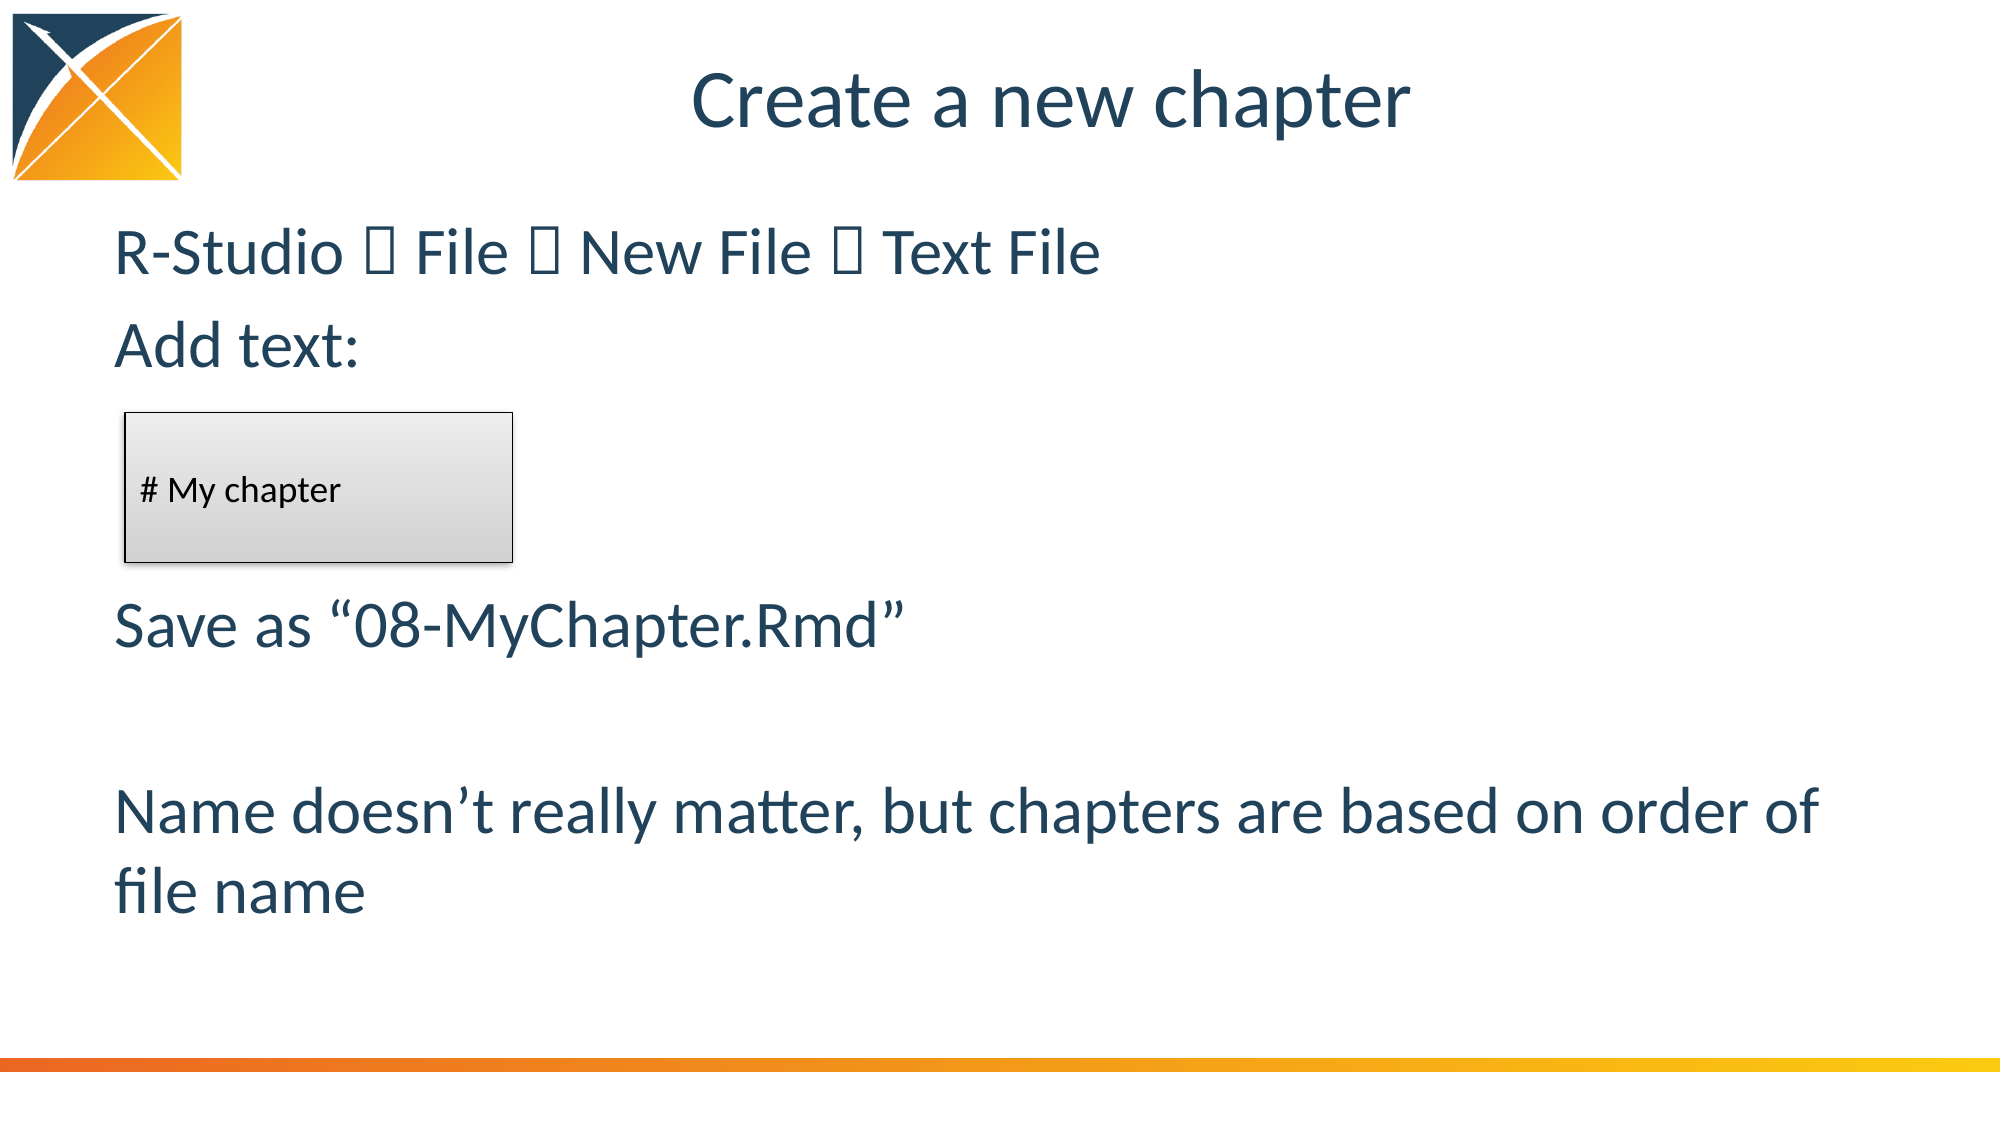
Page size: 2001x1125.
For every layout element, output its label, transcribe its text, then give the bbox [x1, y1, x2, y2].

title Create a new chapter [205, 24, 1900, 163]
picture [0, 0, 206, 200]
text_box # My chapter [124, 412, 513, 563]
list R-Studio  File  New File  Text File Add text: Save as “08-MyChapter.Rmd” Name doesn’t really matter, but chapters are based on order of file name [99, 200, 1900, 1005]
